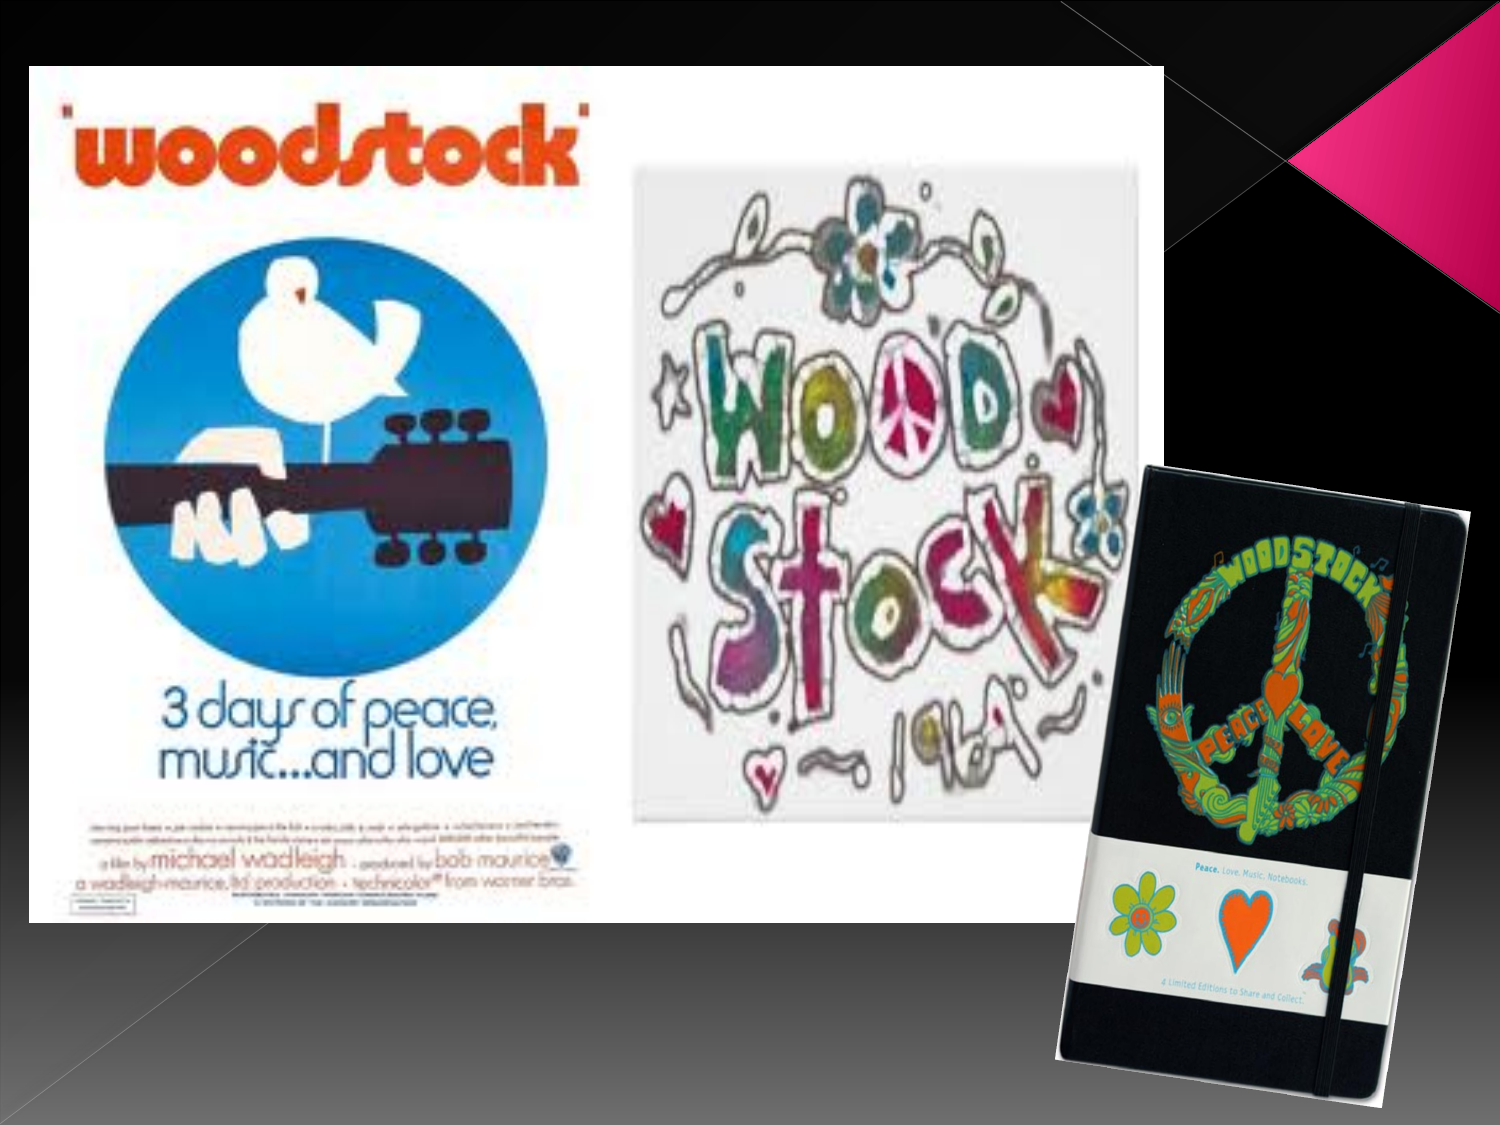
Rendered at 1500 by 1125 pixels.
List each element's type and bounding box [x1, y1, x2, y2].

picture [29, 66, 1470, 1108]
